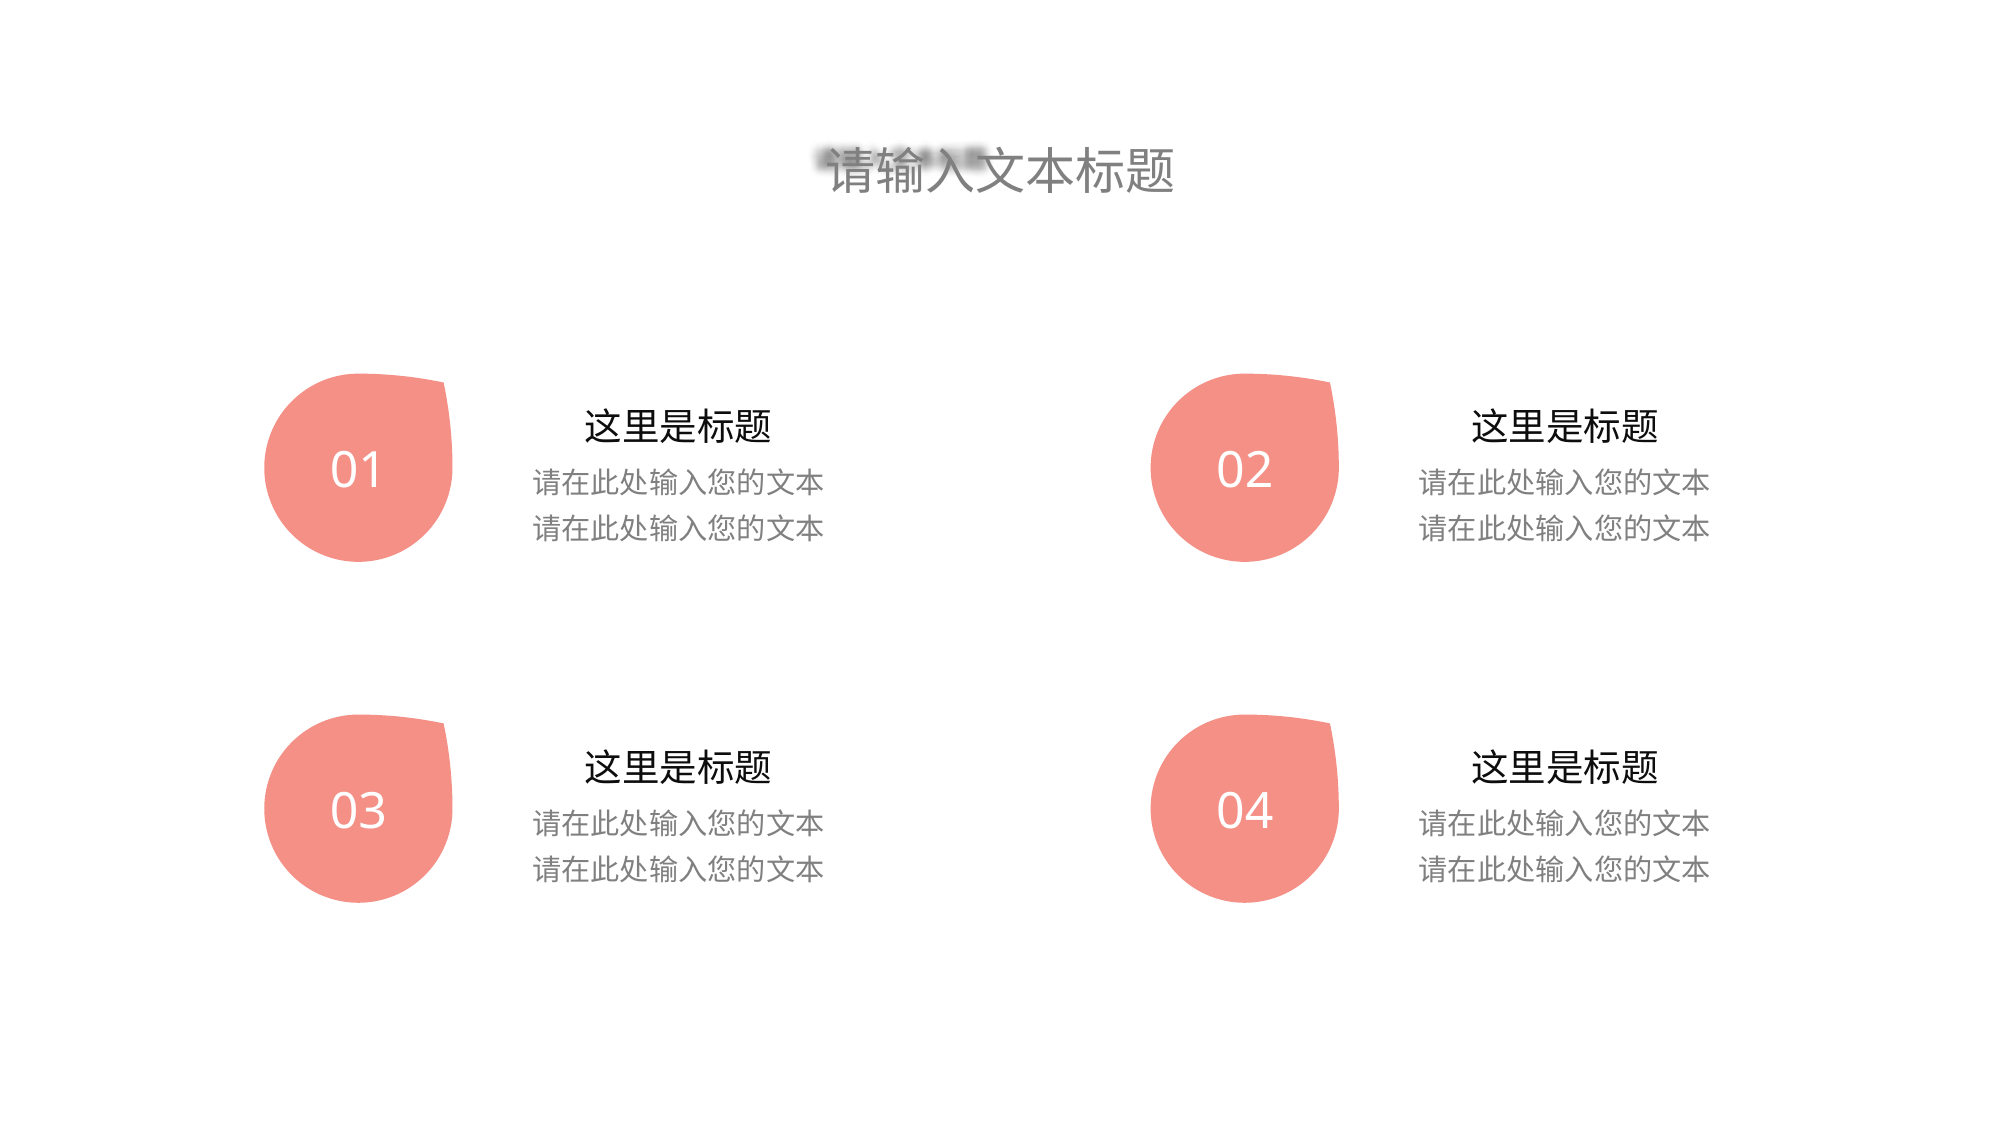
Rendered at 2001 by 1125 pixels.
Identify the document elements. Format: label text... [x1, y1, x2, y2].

text_box 请输入文本标题 [803, 131, 1197, 207]
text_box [264, 373, 1736, 903]
